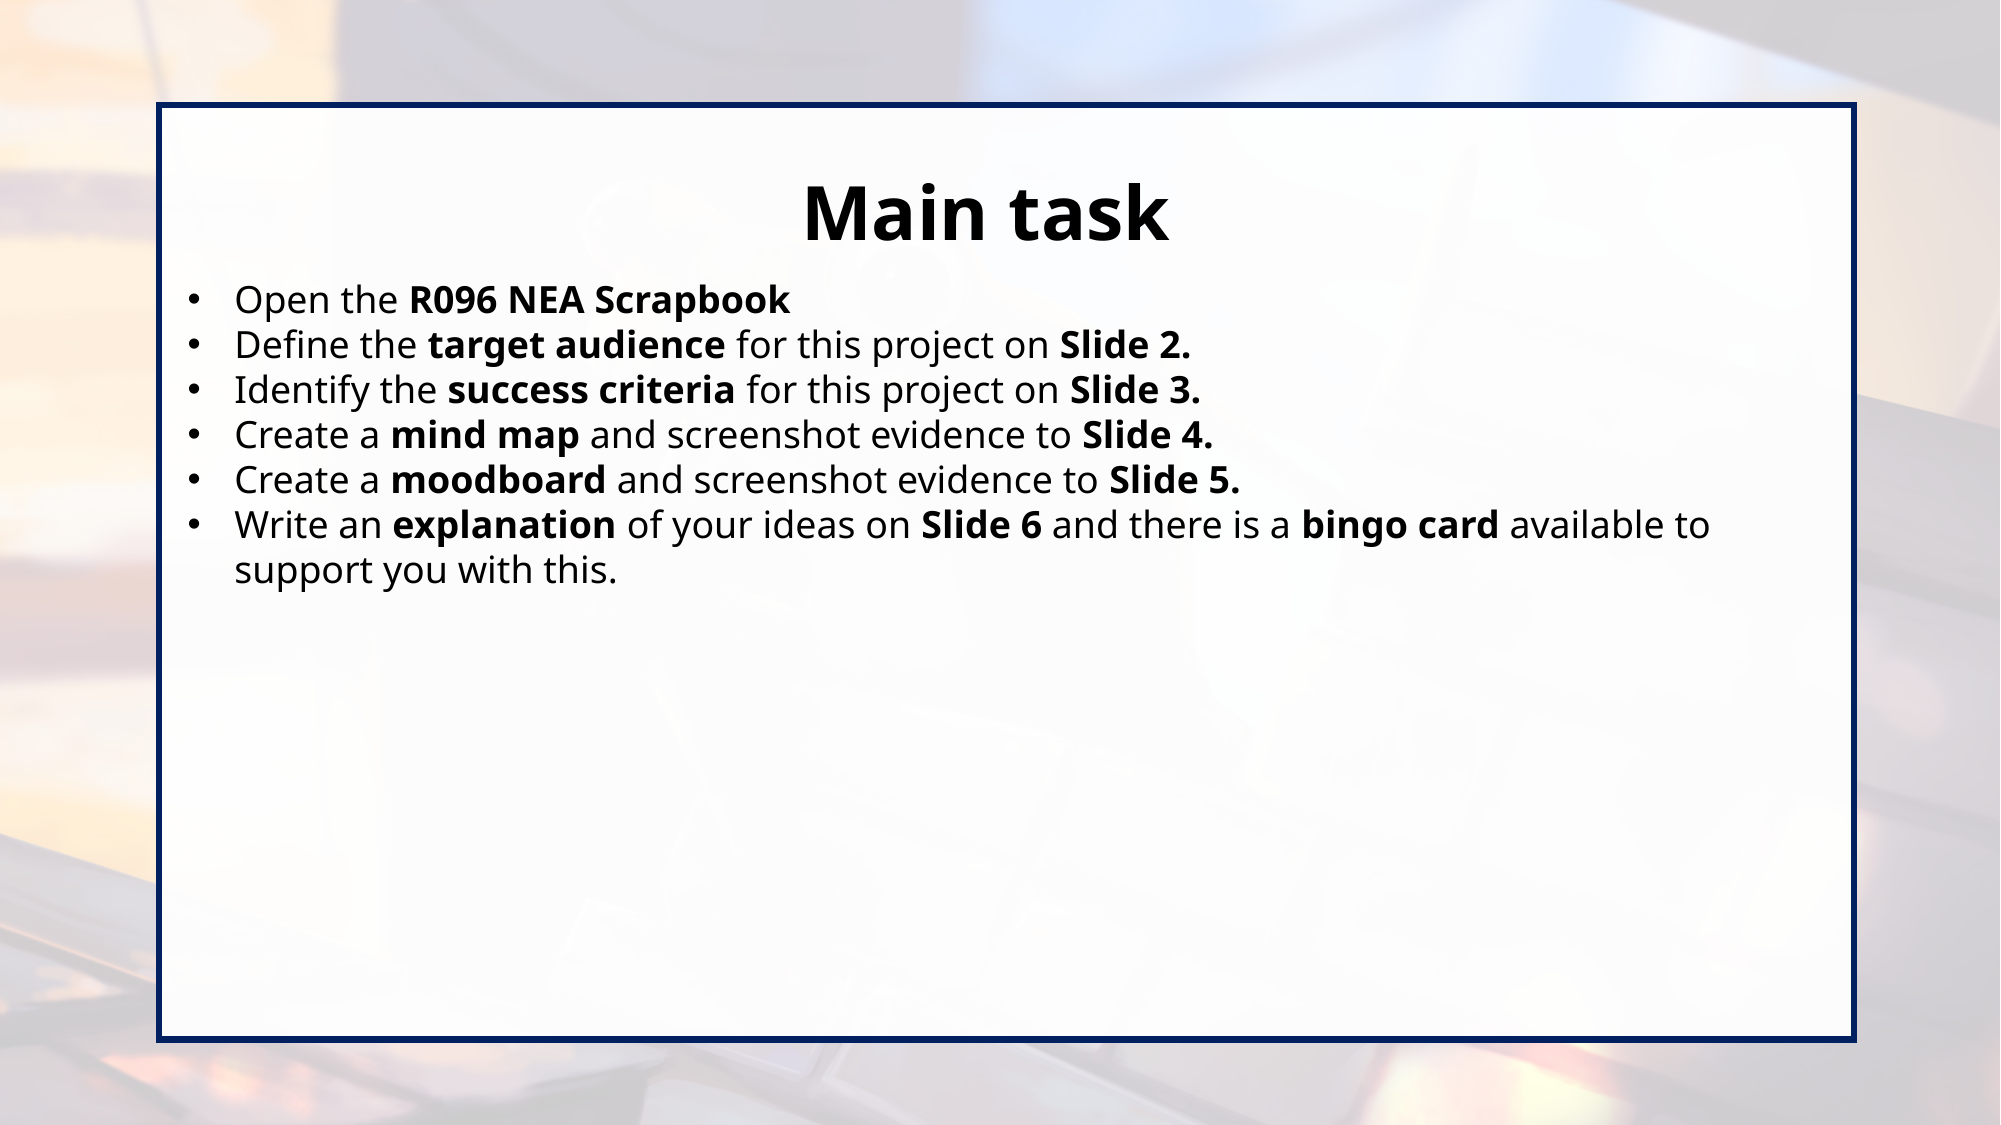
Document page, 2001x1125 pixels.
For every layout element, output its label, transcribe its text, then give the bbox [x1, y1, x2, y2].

text_box Main task [195, 158, 1776, 264]
text_box [158, 104, 1855, 1041]
text_box Open the R096 NEA Scrapbook Define the target audience for this project on Slide 2. Identify the success criteria for this project on Slide 3. Create a mind map and screenshot evidence to Slide 4. Create a moodboard and screenshot evidence to Slide 5. Write an explanation of your ideas on Slide 6 and there is a bingo card available to support you with this. [172, 268, 1828, 599]
